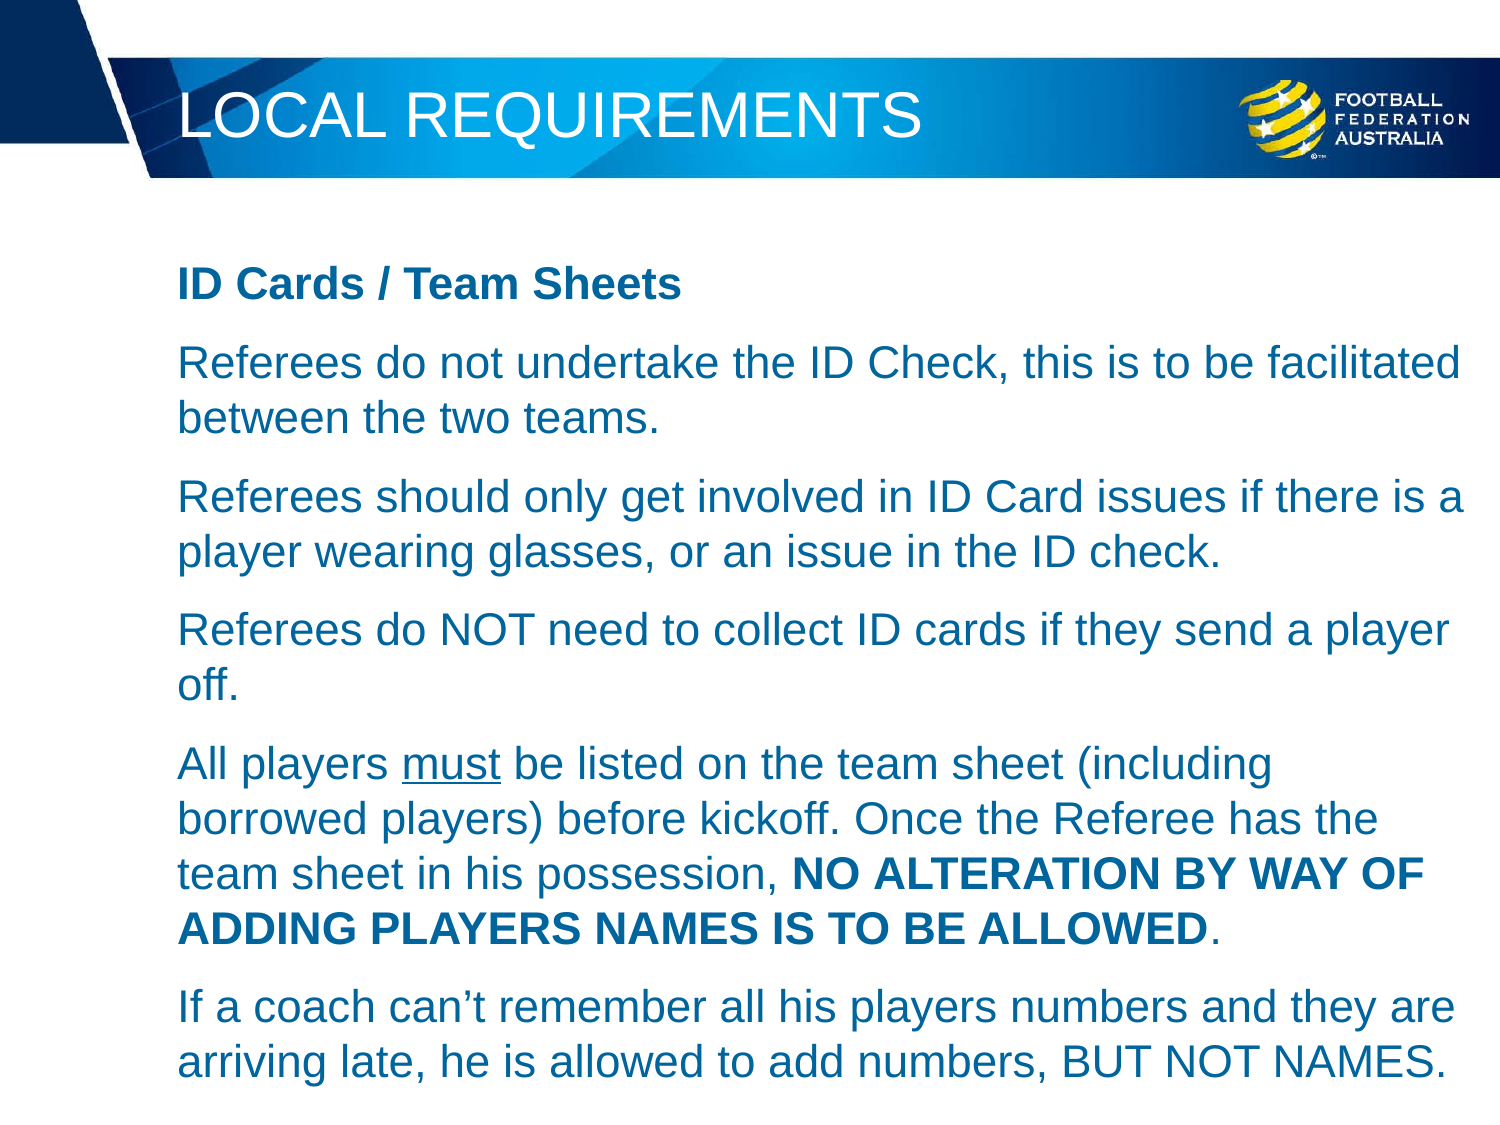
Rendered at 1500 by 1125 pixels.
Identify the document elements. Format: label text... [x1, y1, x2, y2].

list ID Cards / Team Sheets Referees do not undertake the ID Check, this is to be facilitated between the two teams. Referees should only get involved in ID Card issues if there is a player wearing glasses, or an issue in the ID check. Referees do NOT need to collect ID cards if they send a player off. All players must be listed on the team sheet (including borrowed players) before kickoff. Once the Referee has the team sheet in his possession, NO ALTERATION BY WAY OF ADDING PLAYERS NAMES IS TO BE ALLOWED. If a coach can’t remember all his players numbers and they are arriving late, he is allowed to add numbers, BUT NOT NAMES. [176, 253, 1468, 1111]
picture [0, 0, 1500, 208]
title LOCAL REQUIREMENTS [176, 74, 1211, 149]
